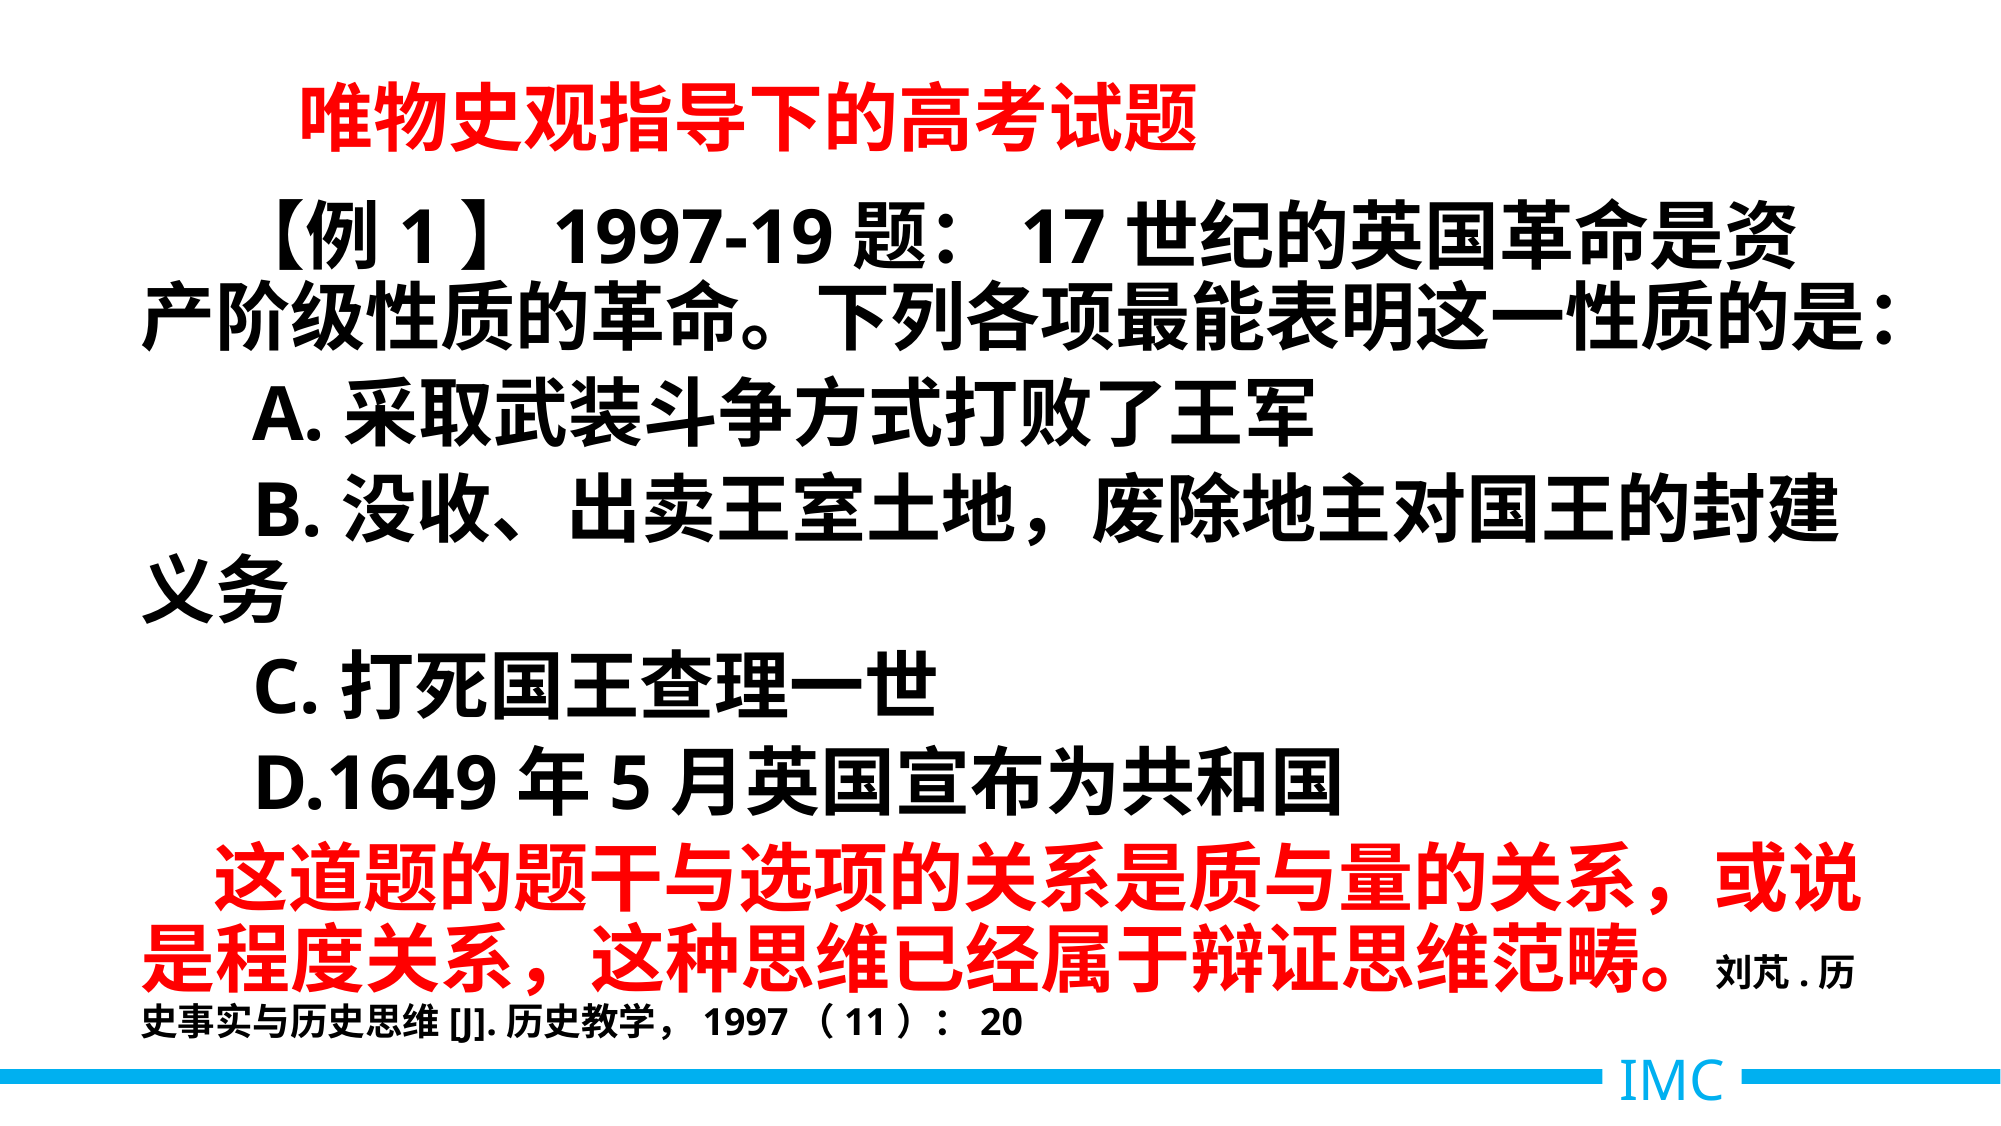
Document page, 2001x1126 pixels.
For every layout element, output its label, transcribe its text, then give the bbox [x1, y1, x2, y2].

text_box 唯物史观指导下的高考试题 [283, 63, 1319, 169]
list 【例1】1997-19题：17世纪的英国革命是资产阶级性质的革命。下列各项最能表明这一性质的是： A.采取武装斗争方式打败了王军 B.没收、出卖王室土地，废除地主对国王的封建义务 C.打死国王查理一世 D.1649年5月英国宣布为共和国 这道题的题干与选项的关系是质与量的关系，或说是程度关系，这种思维已经属于辩证思维范畴。刘芃.历史事实与历史思维[J].历史教学，1997（11）：20 [59, 190, 1890, 1097]
